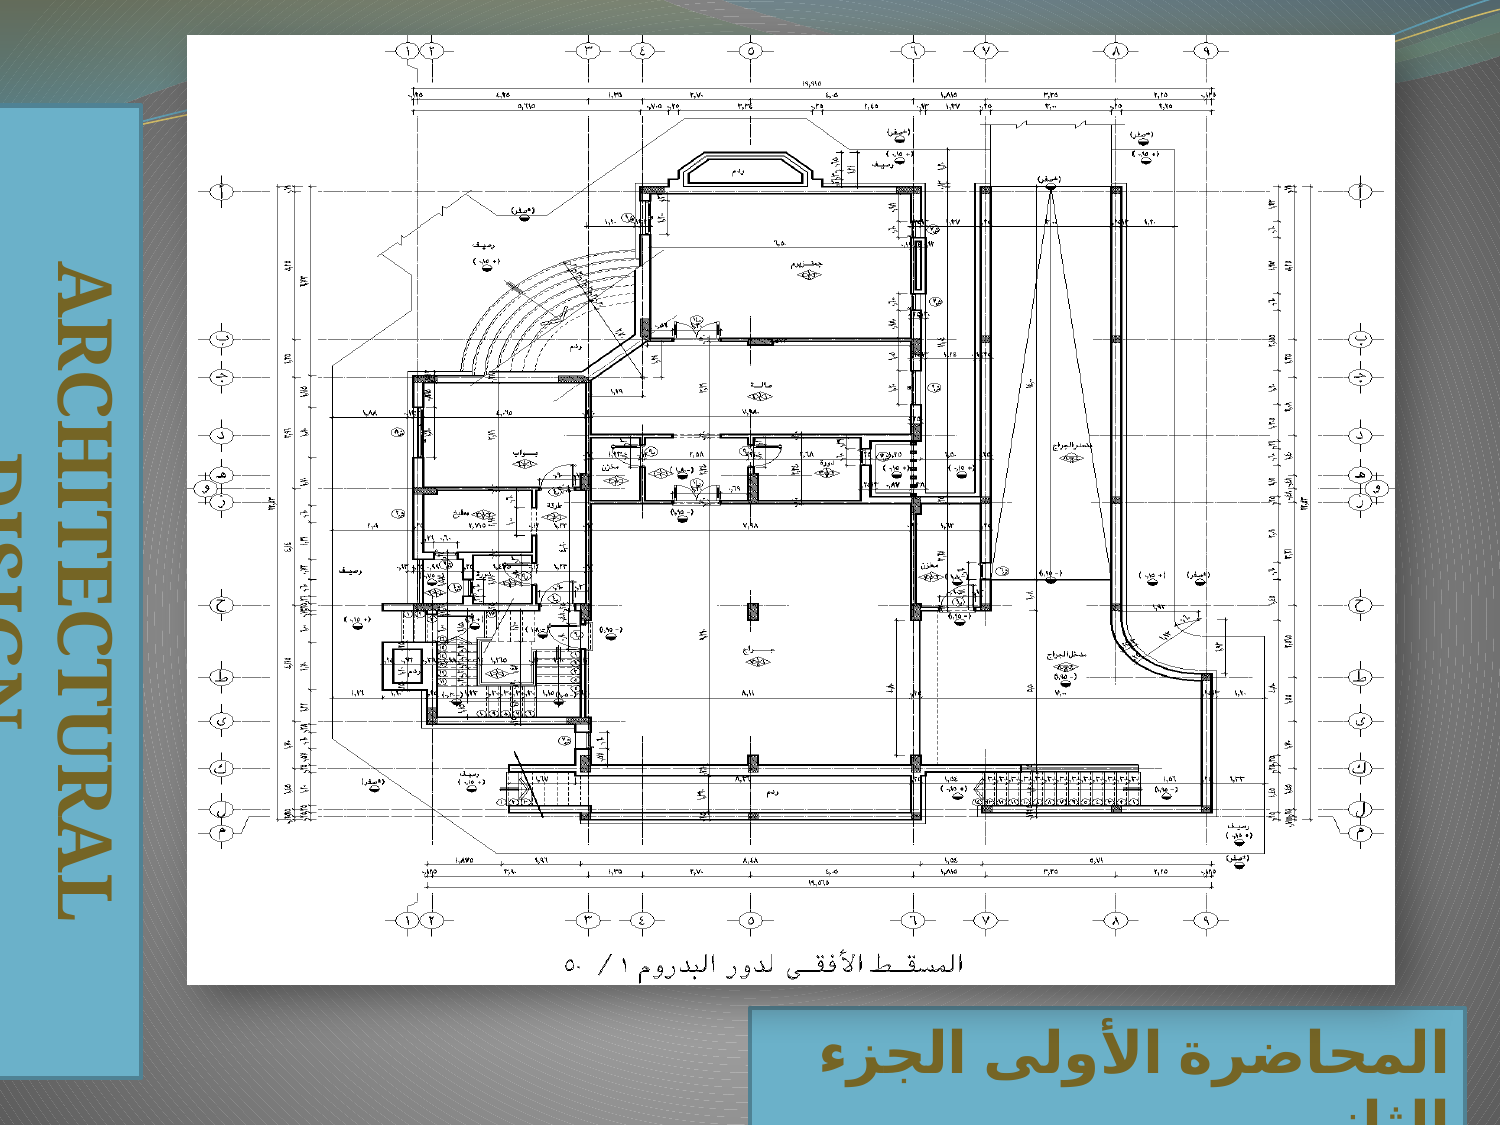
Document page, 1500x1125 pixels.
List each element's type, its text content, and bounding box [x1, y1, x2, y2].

text_box Architectural Disign [0, 103, 143, 1080]
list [187, 34, 1395, 985]
text_box المحاضرة الأولى الجزء الثاني [748, 1006, 1467, 1125]
